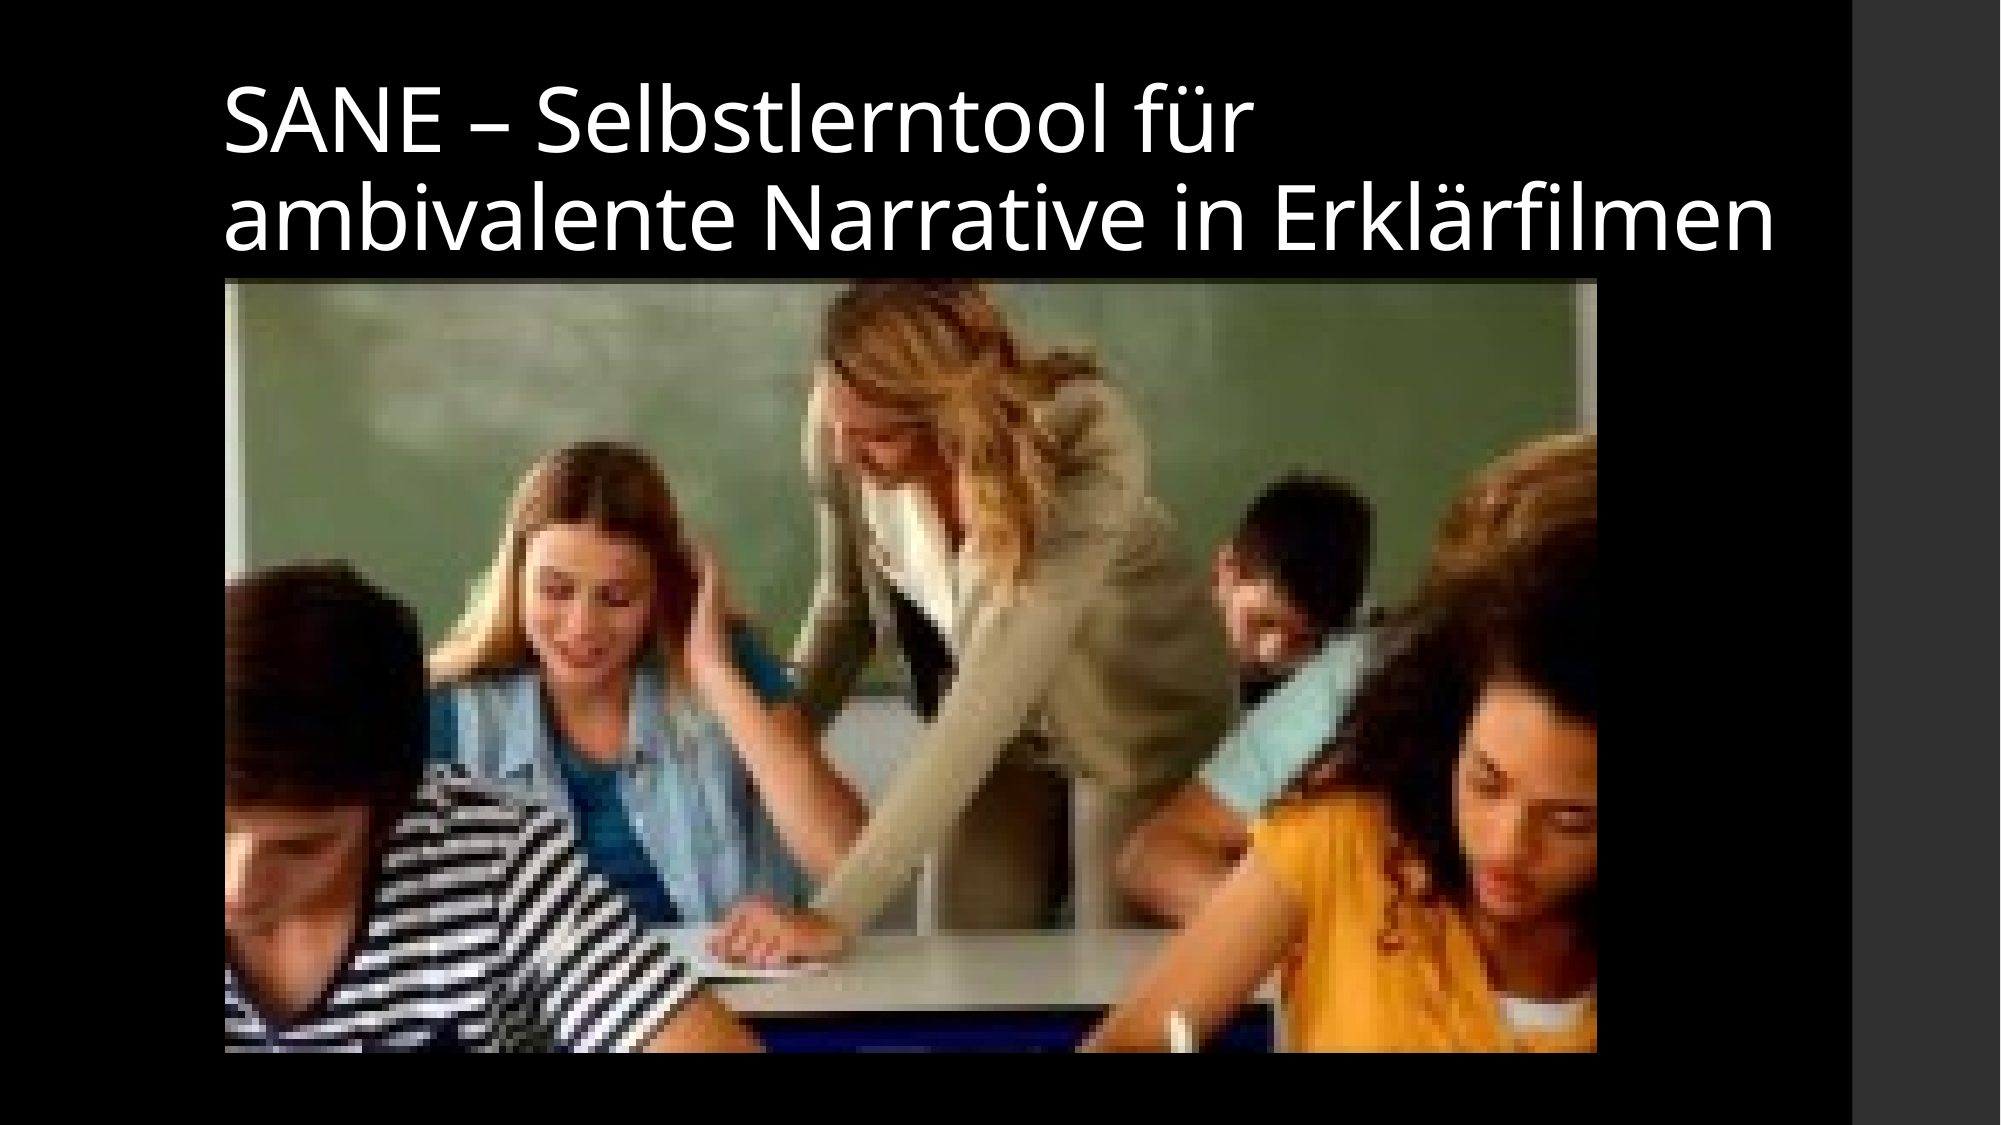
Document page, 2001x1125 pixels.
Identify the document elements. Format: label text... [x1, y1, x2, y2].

title SANE – Selbstlerntool für ambivalente Narrative in Erklärfilmen [206, 60, 1797, 278]
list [223, 277, 1598, 1054]
